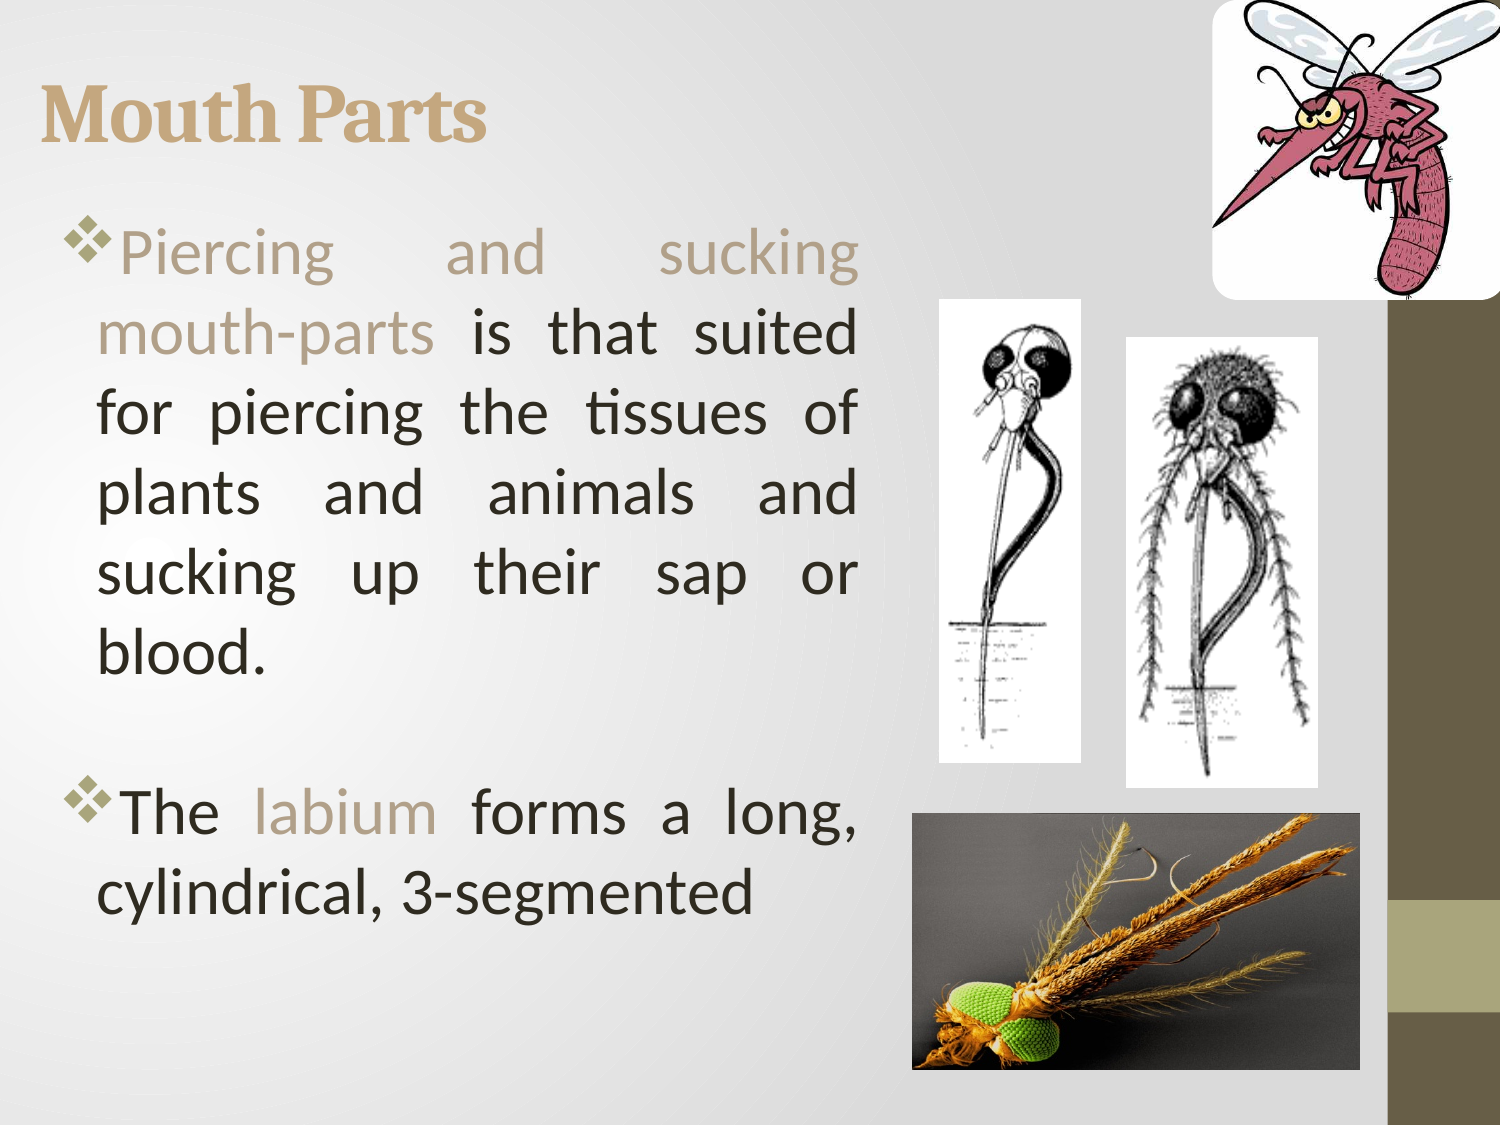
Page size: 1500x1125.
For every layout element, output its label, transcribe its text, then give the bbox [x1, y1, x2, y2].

picture [939, 299, 1081, 763]
list Piercing and sucking mouth-parts is that suited for piercing the tissues of plants and animals and sucking up their sap or blood. The labium forms a long, cylindrical, 3-segmented [24, 200, 875, 1063]
title Mouth Parts [24, 50, 1209, 168]
picture [1211, 0, 1500, 301]
picture [911, 813, 1360, 1071]
picture [1125, 336, 1319, 788]
